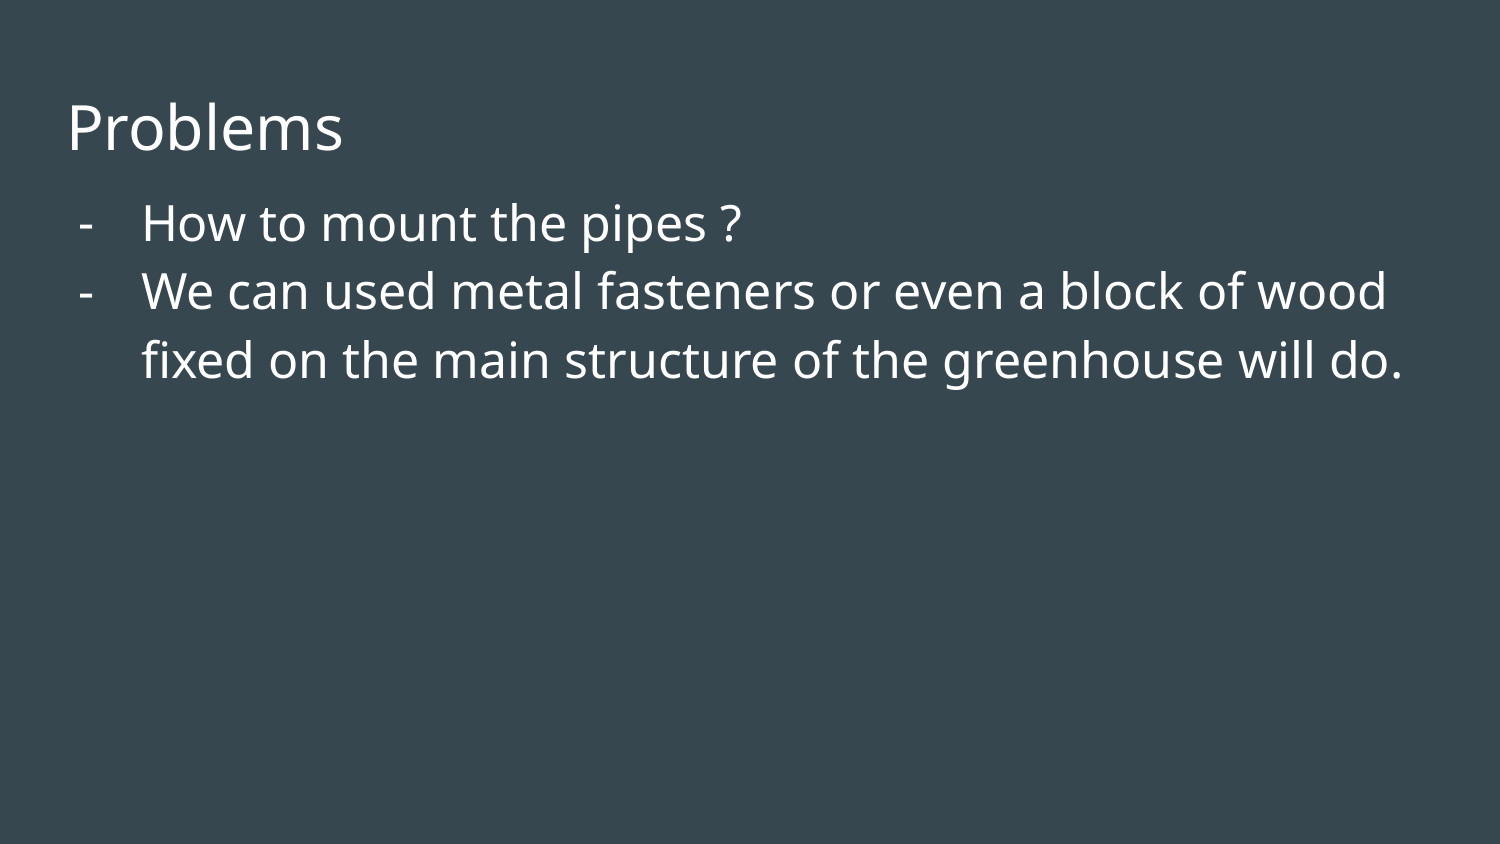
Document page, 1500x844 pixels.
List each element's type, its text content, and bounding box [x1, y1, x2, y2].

title Problems [51, 72, 1449, 166]
list How to mount the pipes ? We can used metal fasteners or even a block of wood fixed on the main structure of the greenhouse will do. [51, 166, 1449, 728]
